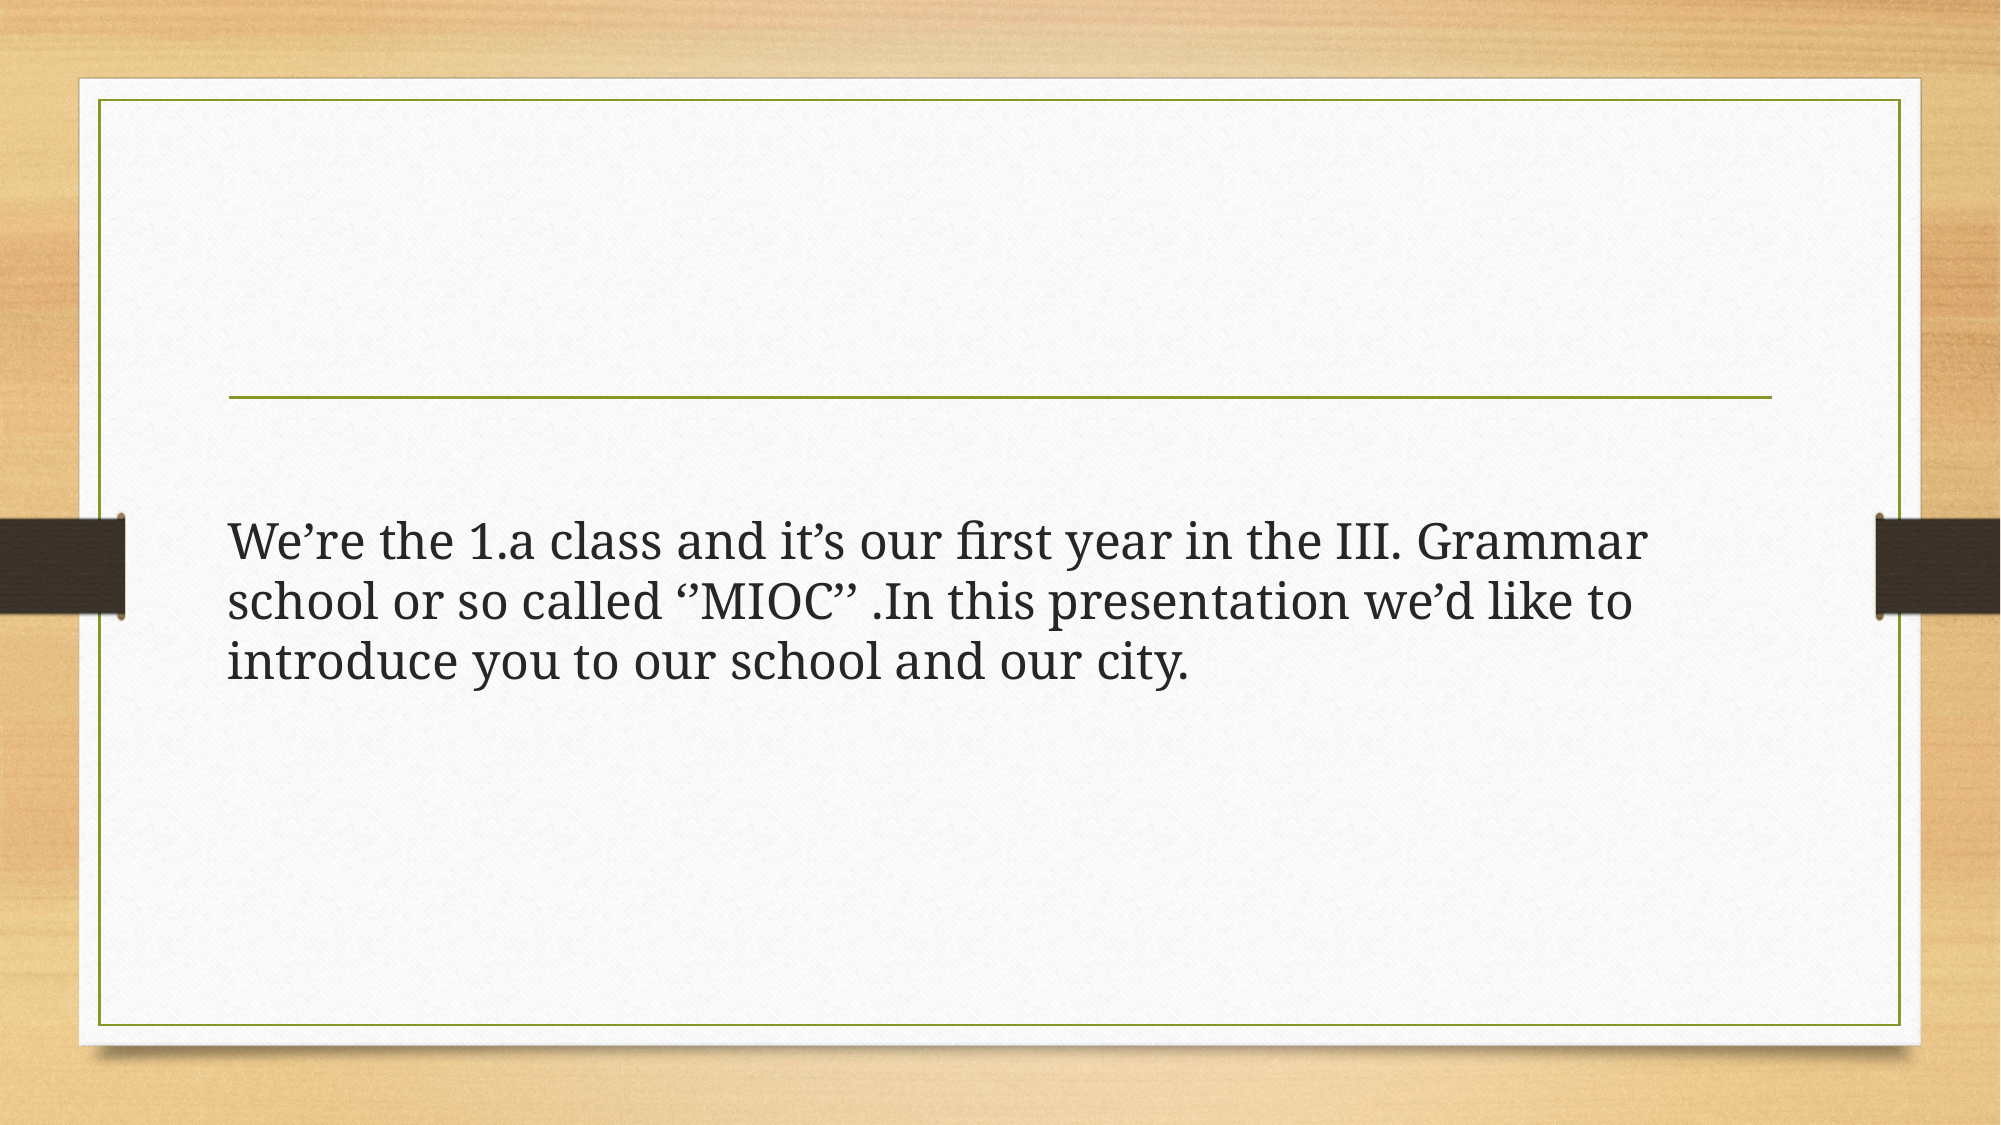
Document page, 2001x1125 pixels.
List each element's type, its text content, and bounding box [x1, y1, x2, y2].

list We’re the 1.a class and it’s our first year in the III. Grammar school or so called ‘’MIOC’’ .In this presentation we’d like to introduce you to our school and our city. [212, 419, 1788, 964]
picture [0, 0, 2001, 1125]
